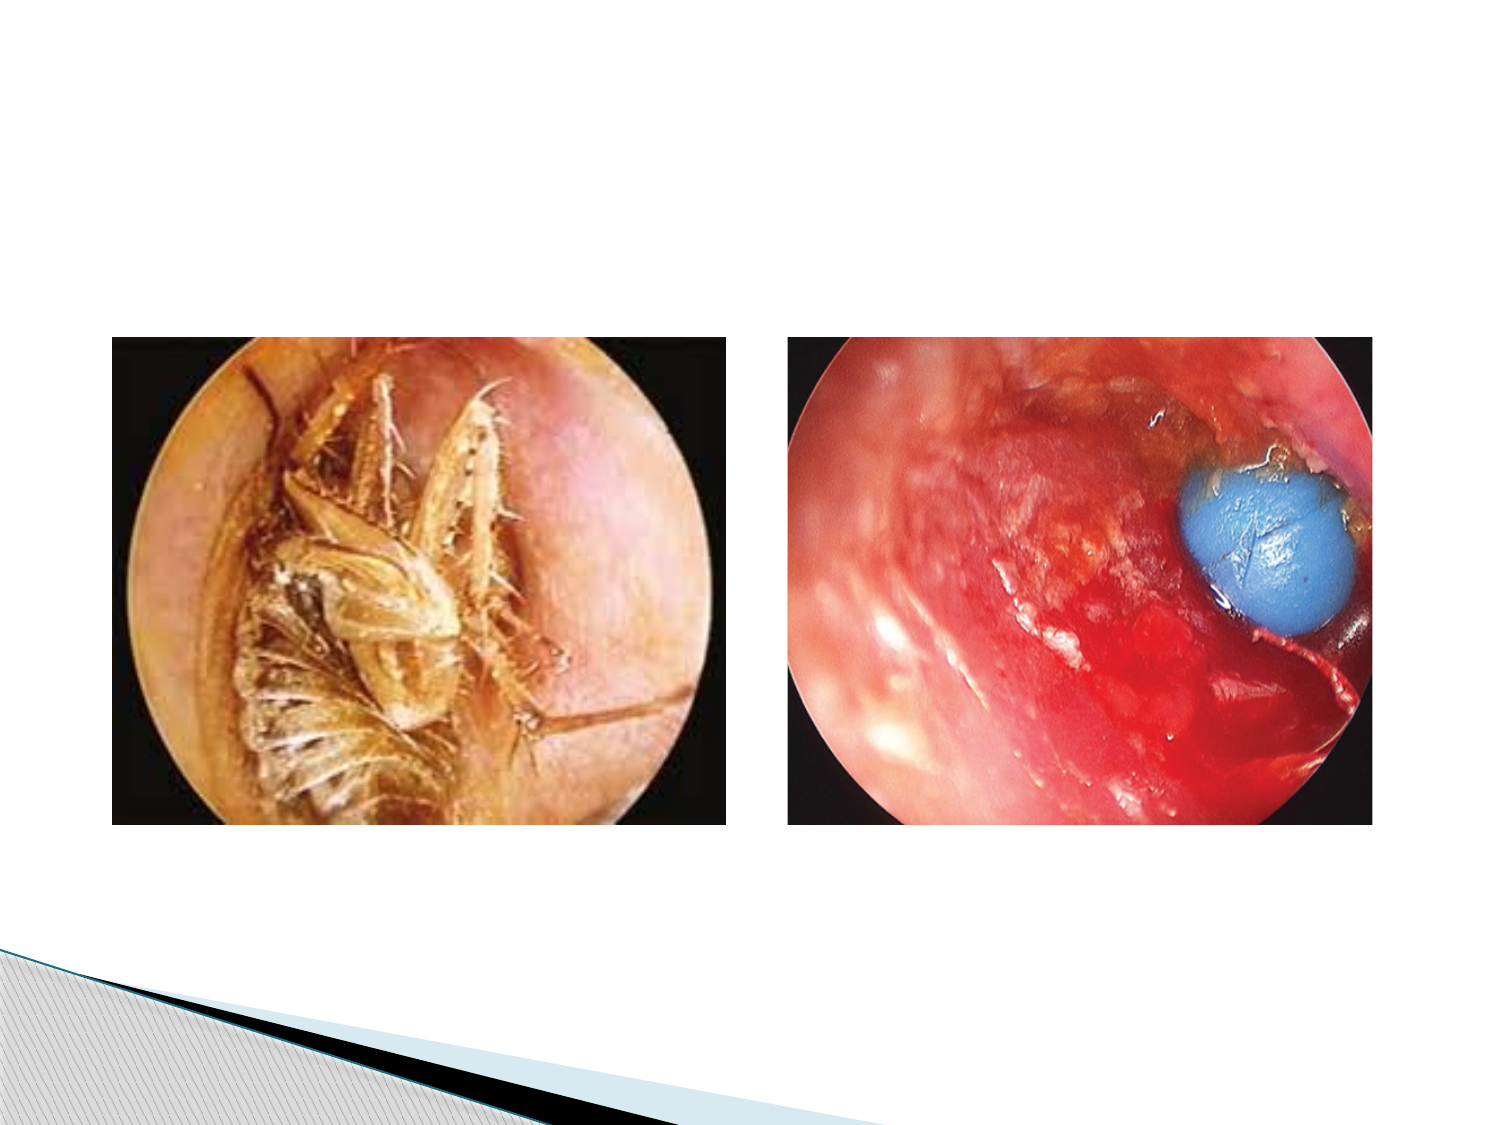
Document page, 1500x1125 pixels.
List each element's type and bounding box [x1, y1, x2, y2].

picture [112, 337, 726, 826]
picture [787, 337, 1373, 826]
